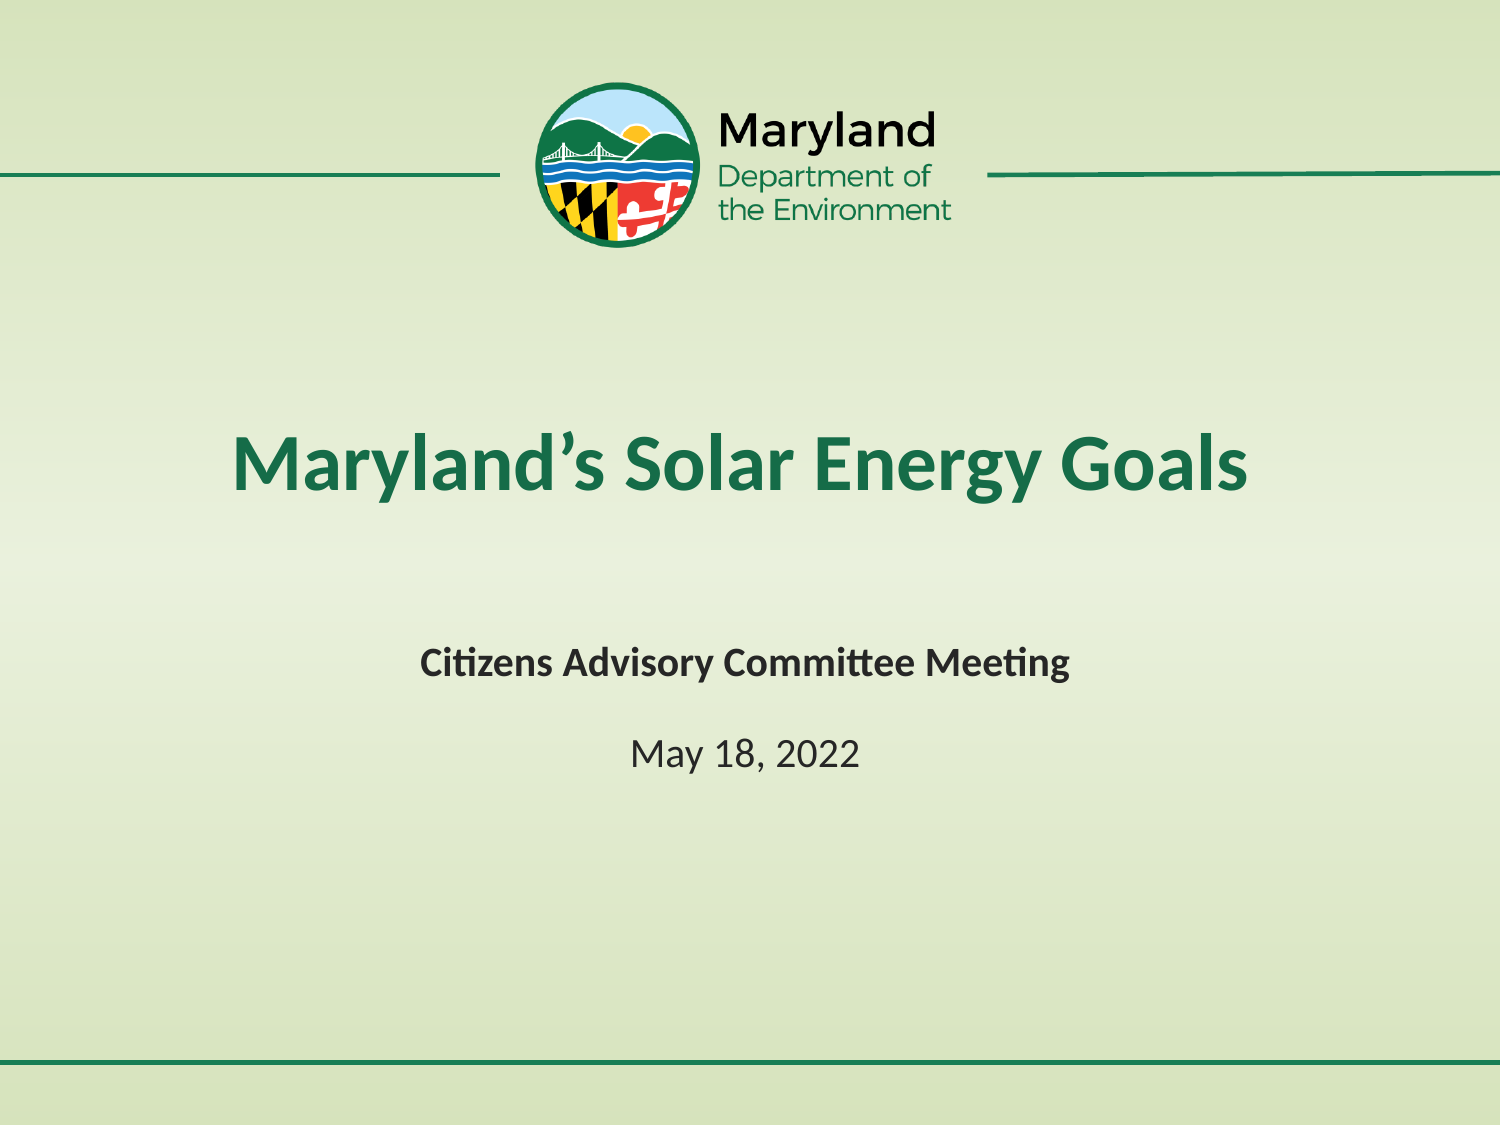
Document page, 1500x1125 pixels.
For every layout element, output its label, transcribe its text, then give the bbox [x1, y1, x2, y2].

title Maryland’s Solar Energy Goals [112, 349, 1388, 591]
subtitle Citizens Advisory Committee Meeting May 18, 2022 [225, 637, 1275, 925]
picture [524, 75, 976, 255]
